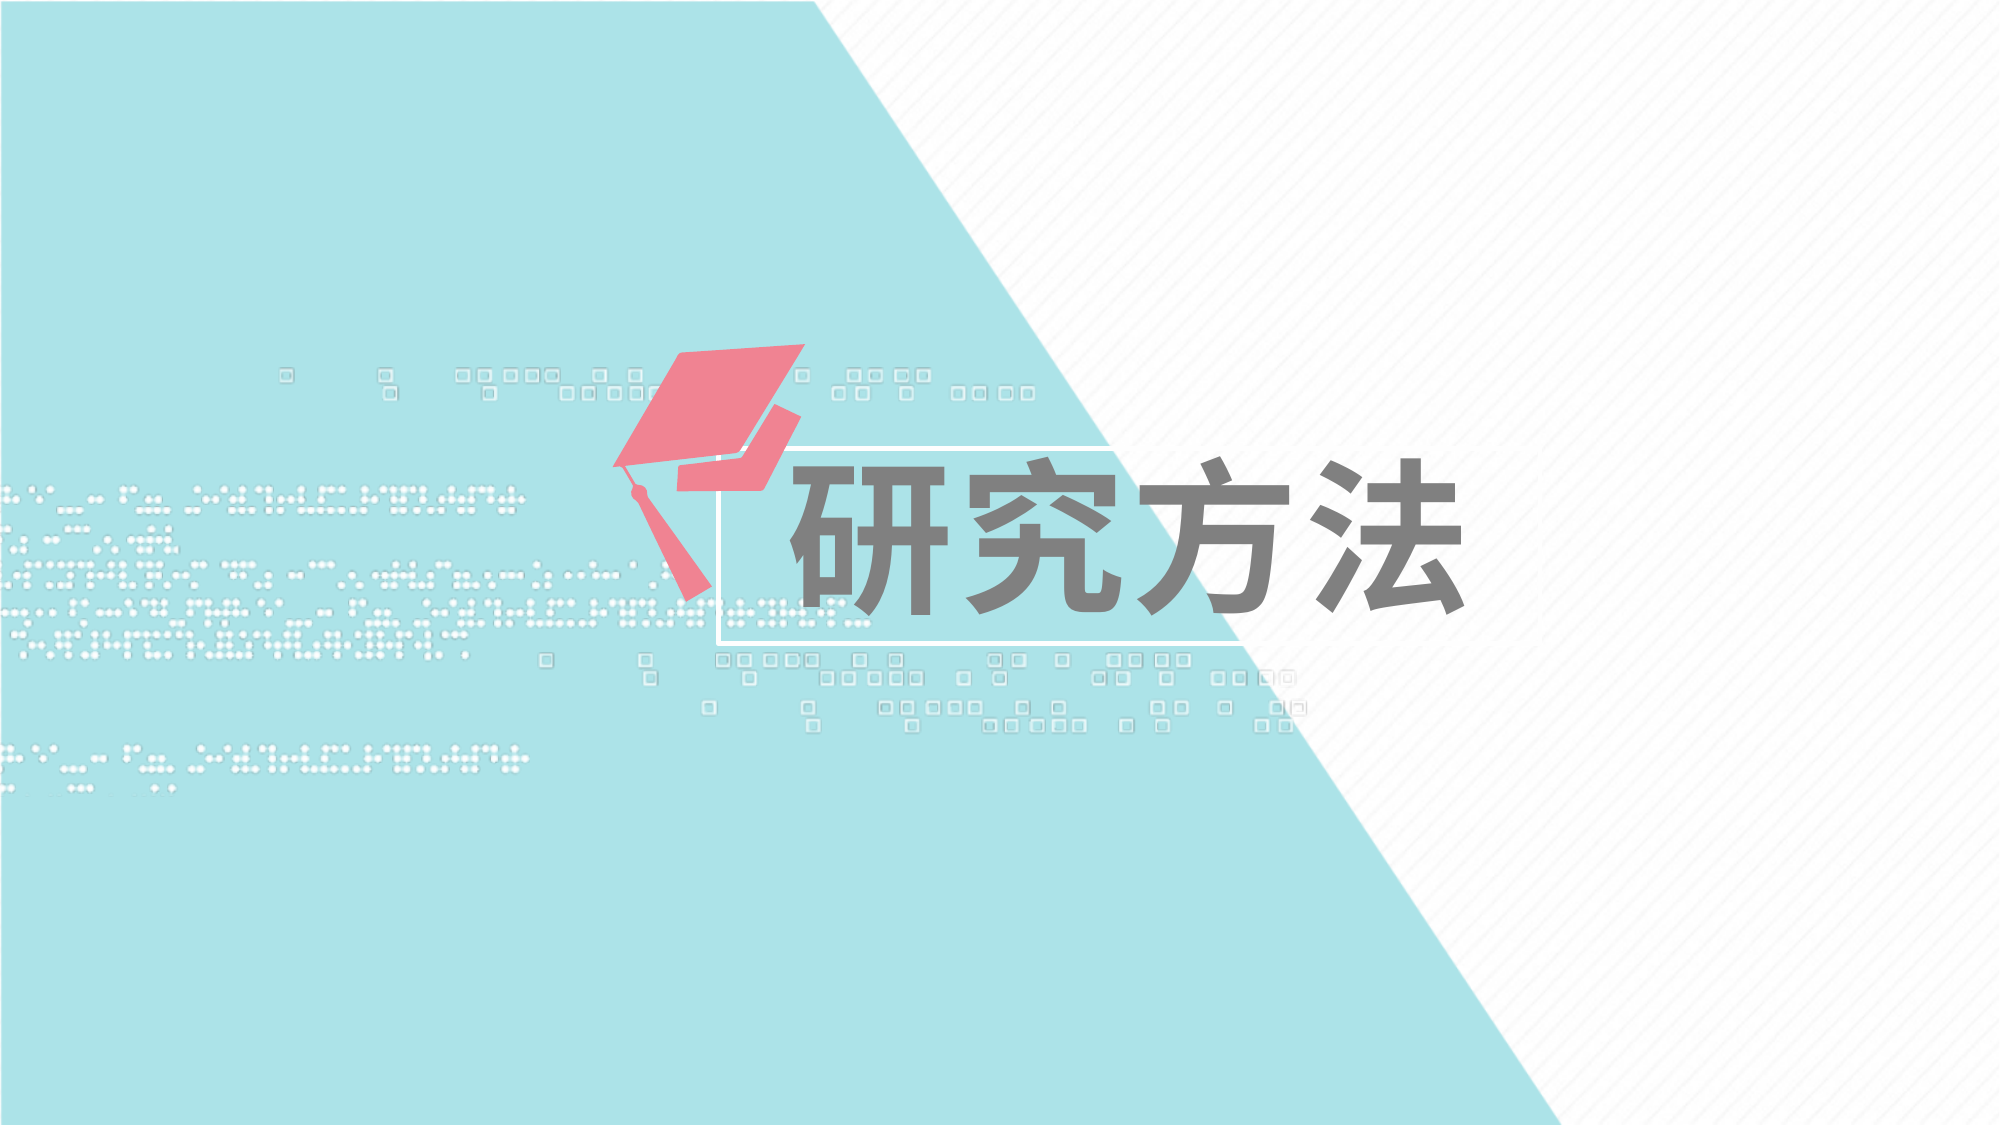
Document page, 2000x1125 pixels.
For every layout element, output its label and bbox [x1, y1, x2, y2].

text_box [614, 339, 849, 558]
picture [0, 0, 2000, 1125]
